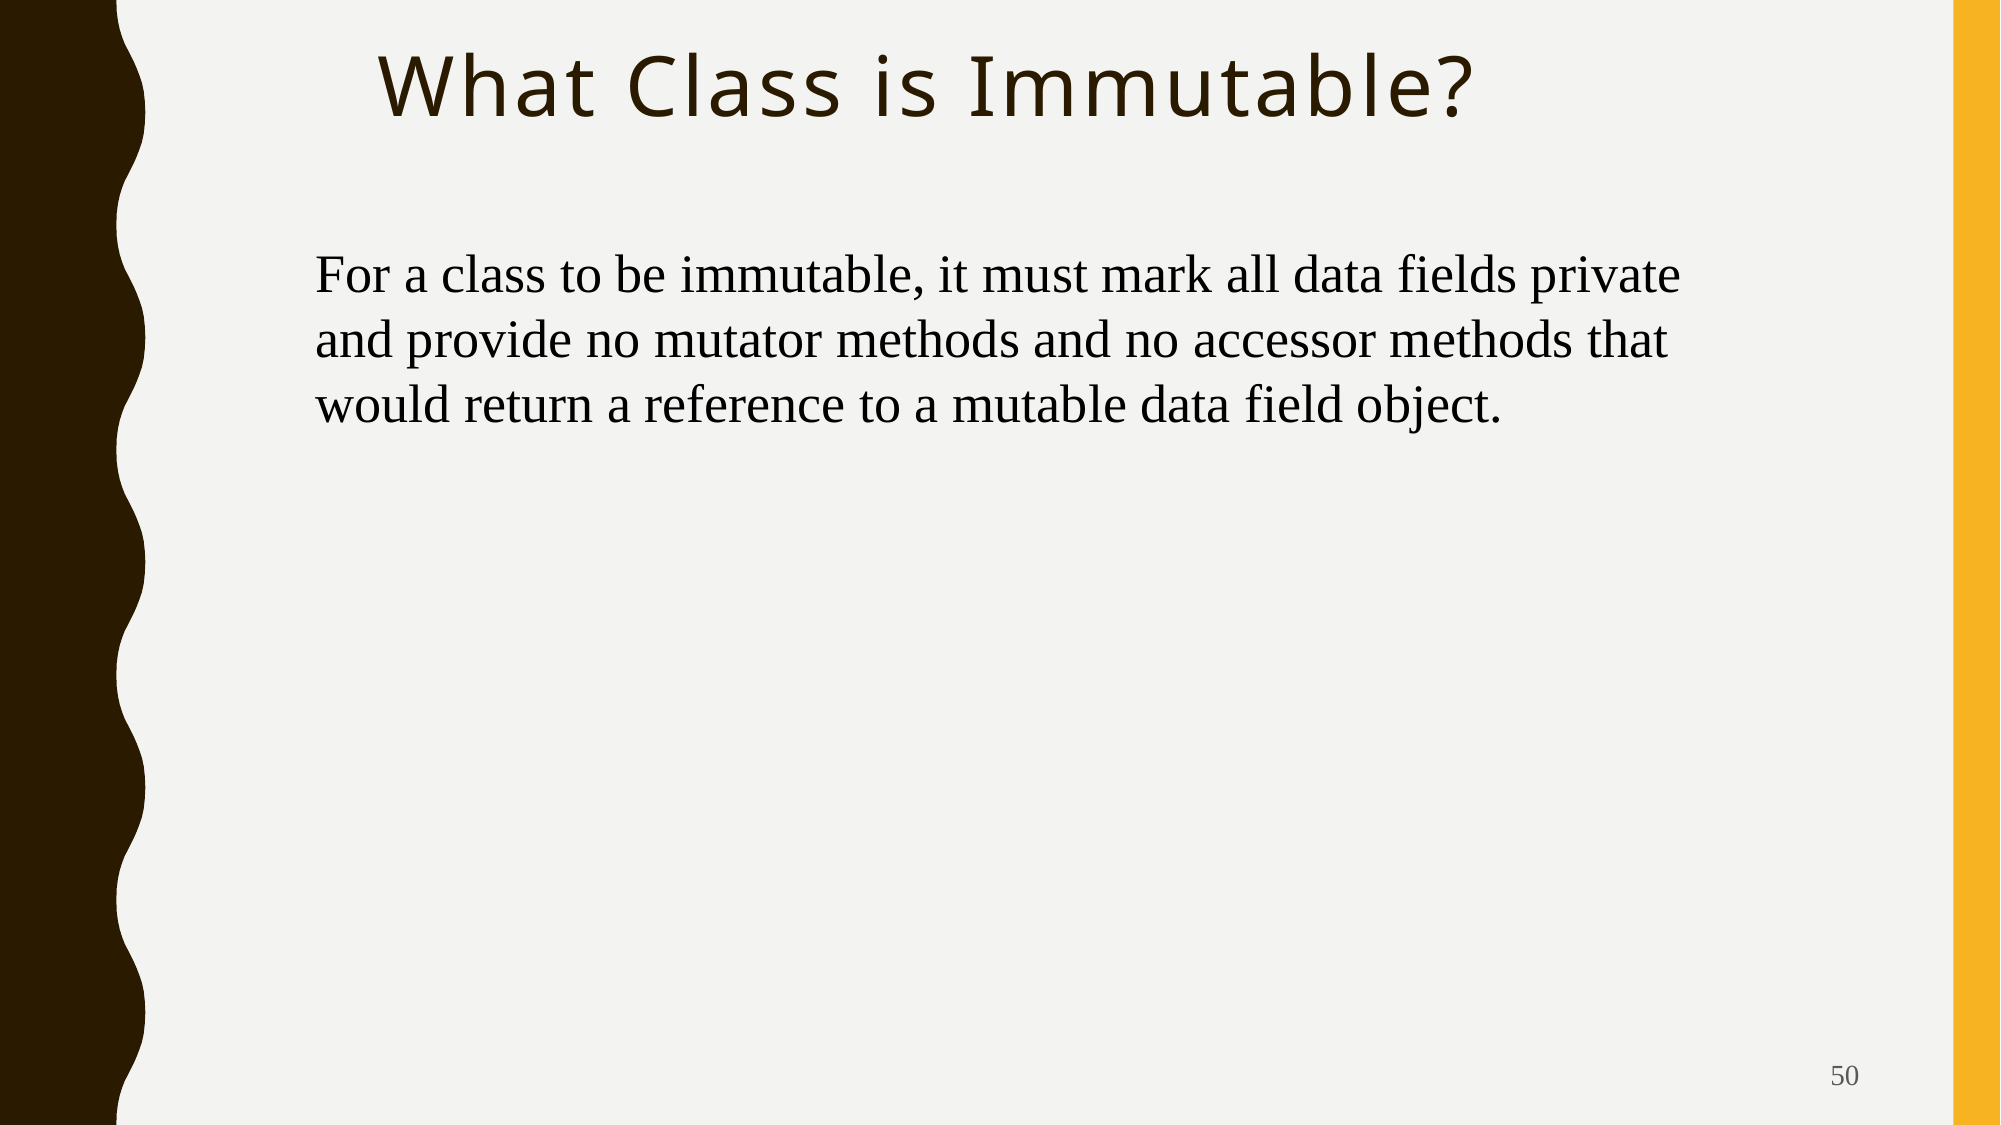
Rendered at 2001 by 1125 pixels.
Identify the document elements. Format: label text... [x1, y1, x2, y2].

text_box For a class to be immutable, it must mark all data fields private and provide no mutator methods and no accessor methods that would return a reference to a mutable data field object. [300, 174, 1700, 563]
title What Class is Immutable? [362, 37, 1638, 150]
slide_number 50 [1412, 1045, 1875, 1103]
